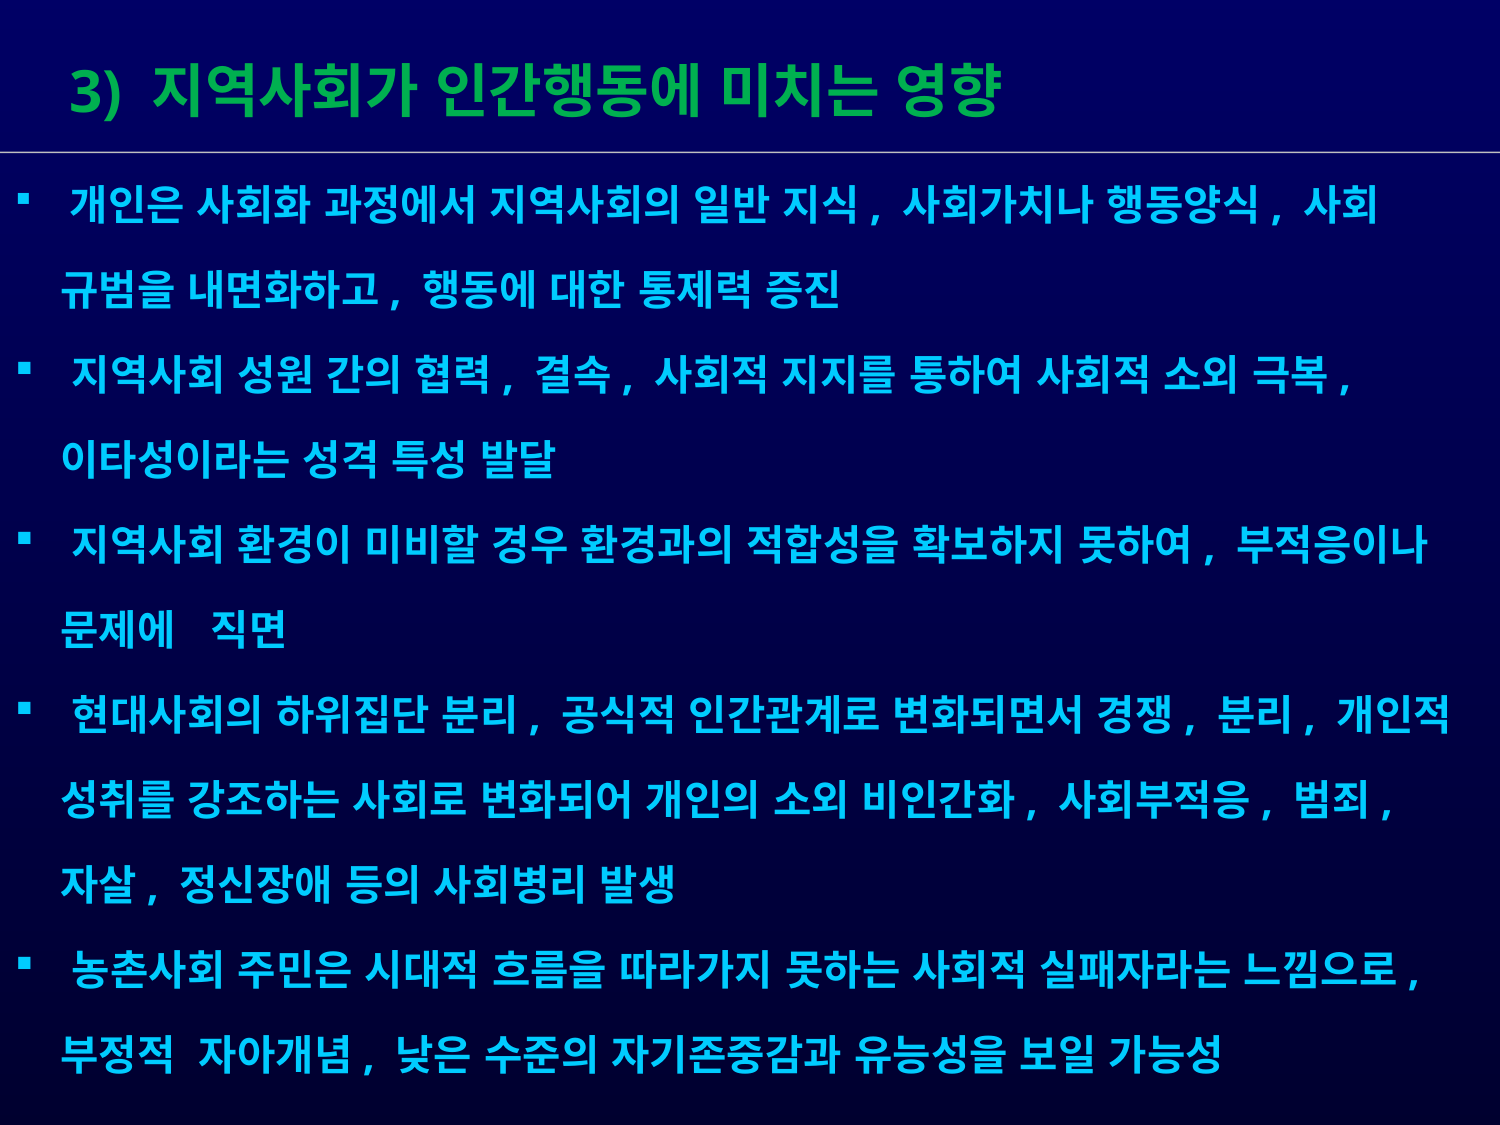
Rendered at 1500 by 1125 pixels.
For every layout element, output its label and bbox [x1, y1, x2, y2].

text_box [0, 46, 1500, 1082]
